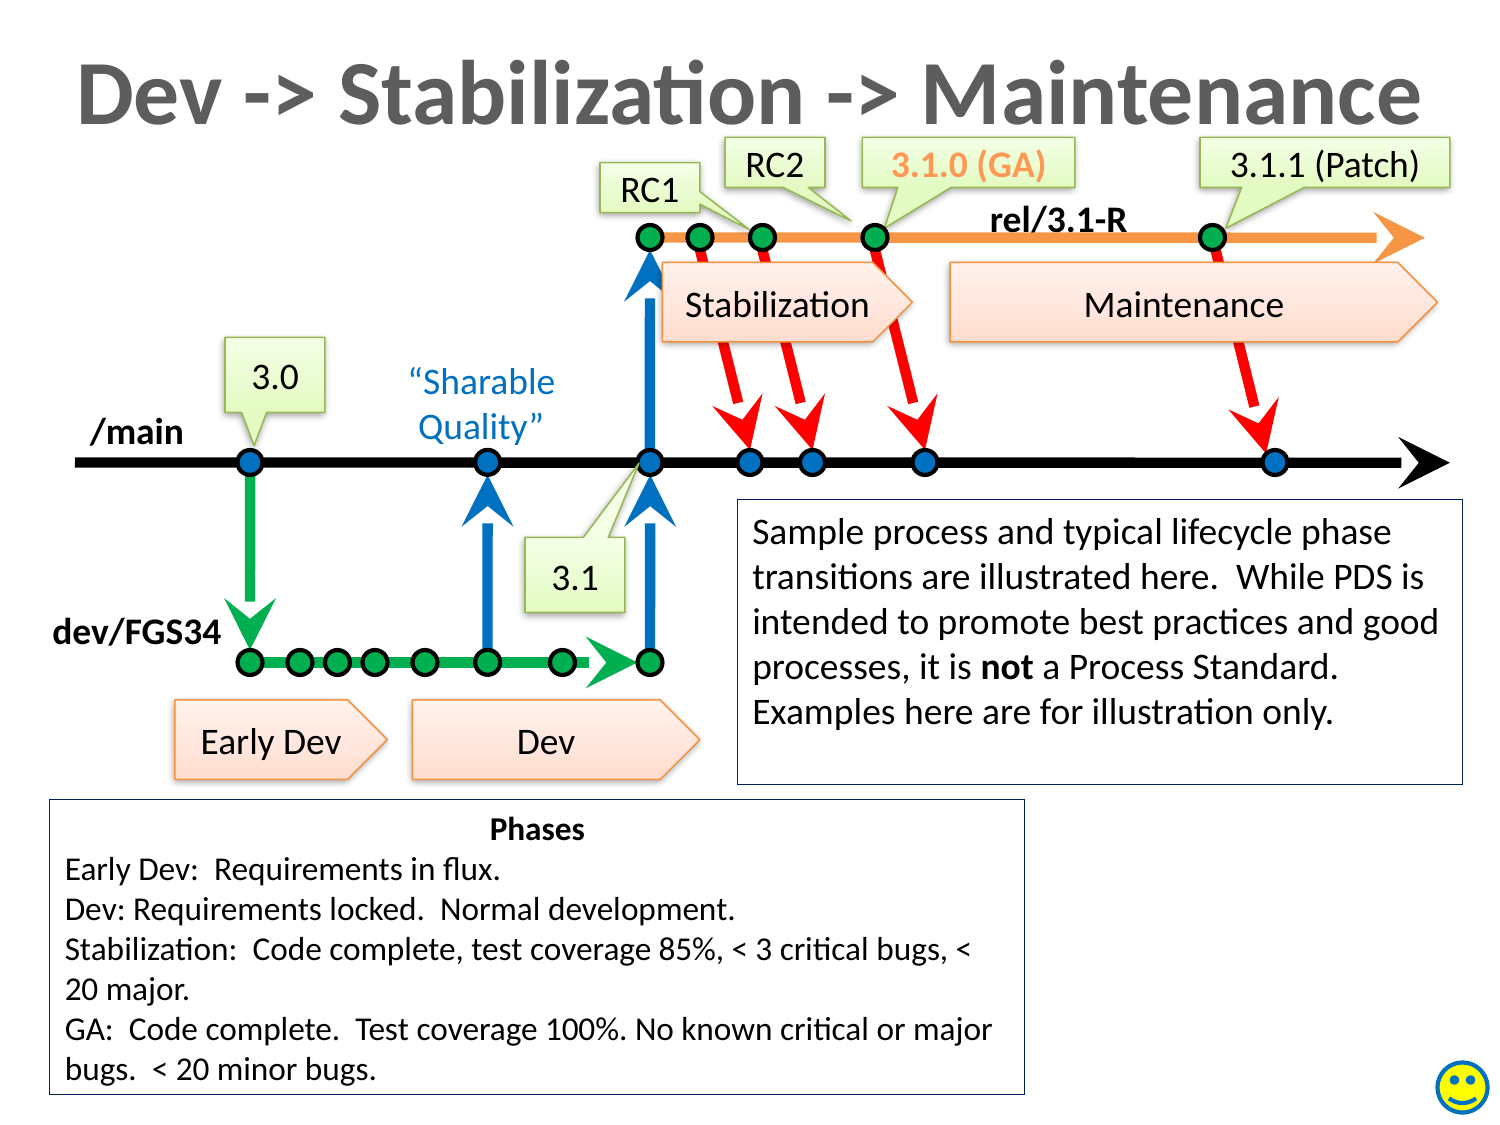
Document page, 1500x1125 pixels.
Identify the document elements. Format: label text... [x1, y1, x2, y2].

text_box [285, 647, 315, 660]
text_box [235, 647, 265, 667]
text_box Phases Early Dev: Requirements in flux. Dev: Requirements locked. Normal development. Stabilization: Code complete, test coverage 85%, < 3 critical bugs, < 20 major. GA: Code complete. Test coverage 100%. No known critical or major bugs. < 20 minor bugs. [49, 799, 1025, 1095]
text_box [739, 472, 761, 478]
text_box [1198, 222, 1225, 235]
text_box [476, 472, 499, 477]
text_box [524, 570, 626, 577]
text_box [364, 672, 386, 678]
text_box [476, 672, 499, 677]
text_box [890, 238, 1198, 243]
text_box 3.1.0 (GA) [861, 136, 1076, 228]
text_box Stabilization [661, 261, 914, 323]
text_box [635, 222, 665, 253]
text_box [685, 222, 715, 235]
text_box [239, 472, 261, 478]
text_box [860, 222, 890, 235]
text_box [635, 447, 665, 460]
text_box [414, 672, 436, 678]
text_box [801, 472, 824, 478]
text_box [1201, 247, 1224, 253]
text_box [665, 238, 685, 243]
text_box 3.1.1 (Patch) [1199, 136, 1451, 229]
text_box [635, 647, 665, 678]
text_box 3.0 [224, 336, 326, 447]
text_box [1260, 447, 1290, 460]
text_box [1435, 1060, 1490, 1115]
text_box [687, 358, 752, 362]
text_box RC2 [724, 136, 852, 222]
text_box Early Dev [174, 699, 388, 781]
text_box [326, 672, 349, 678]
text_box /main [74, 399, 238, 460]
text_box [751, 222, 777, 235]
text_box dev/FGS34 [37, 599, 238, 660]
text_box 3.1 [524, 578, 626, 614]
text_box [410, 647, 440, 660]
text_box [777, 238, 860, 243]
text_box RC1 [599, 161, 751, 231]
text_box [864, 247, 886, 253]
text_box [624, 324, 686, 354]
text_box [624, 357, 686, 376]
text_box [1227, 238, 1377, 243]
text_box [360, 647, 390, 660]
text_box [715, 238, 748, 243]
text_box [289, 672, 311, 678]
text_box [888, 324, 1001, 376]
text_box [473, 647, 502, 660]
text_box Sample process and typical lifecycle phase transitions are illustrated here. While PDS is intended to promote best practices and good processes, it is not a Process Standard. Examples here are for illustration only. [737, 499, 1463, 785]
text_box [735, 447, 765, 460]
text_box rel/3.1-R [975, 187, 1163, 232]
text_box [751, 247, 774, 253]
text_box [473, 455, 502, 460]
text_box [689, 247, 711, 253]
text_box [798, 447, 827, 460]
text_box [551, 672, 574, 678]
text_box [914, 472, 936, 478]
text_box Dev -> Stabilization -> Maintenance [0, 24, 1500, 150]
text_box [624, 366, 682, 376]
text_box [910, 447, 940, 460]
text_box [235, 448, 265, 460]
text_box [687, 324, 888, 376]
text_box [236, 668, 261, 678]
text_box [641, 472, 661, 478]
text_box Dev [411, 699, 701, 781]
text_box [638, 463, 665, 473]
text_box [1130, 318, 1348, 373]
text_box Maintenance [949, 261, 1439, 343]
text_box [323, 647, 352, 660]
text_box [548, 647, 577, 660]
text_box [1264, 472, 1286, 478]
text_box “Sharable Quality” [387, 349, 575, 455]
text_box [1388, 238, 1423, 244]
text_box 3.1 [524, 472, 637, 566]
